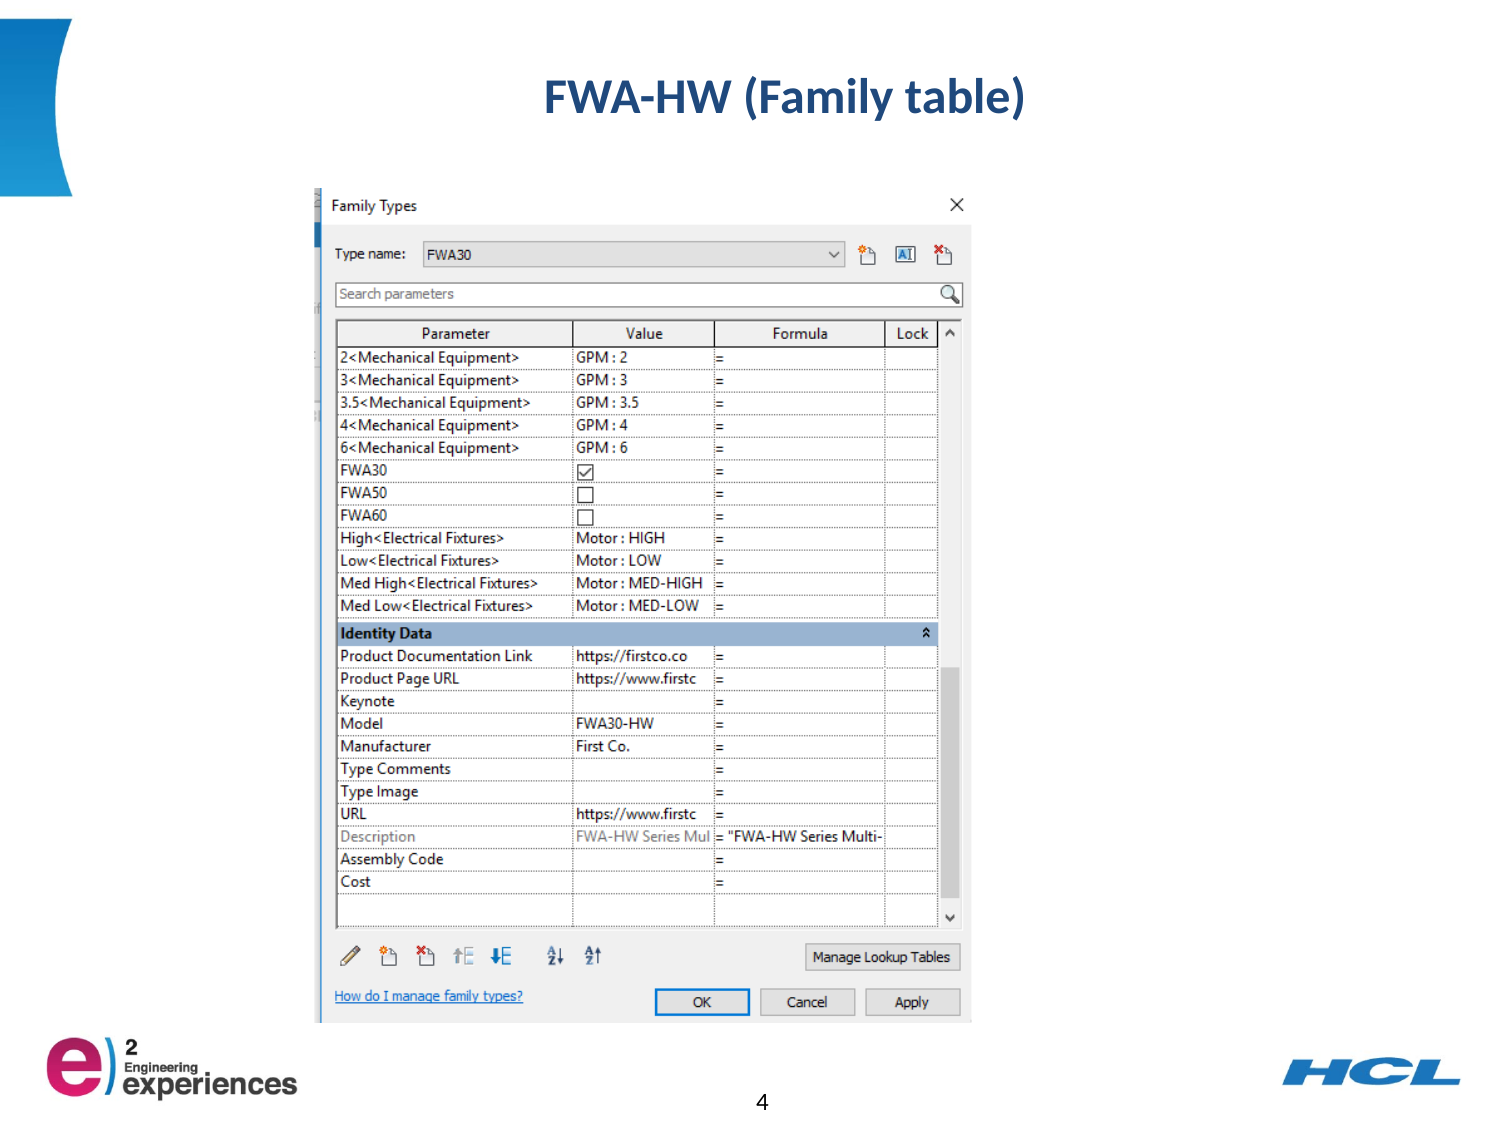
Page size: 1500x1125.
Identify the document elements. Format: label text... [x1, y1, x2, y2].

title FWA-HW (Family table) [70, 0, 1500, 188]
picture [0, 0, 1500, 1125]
